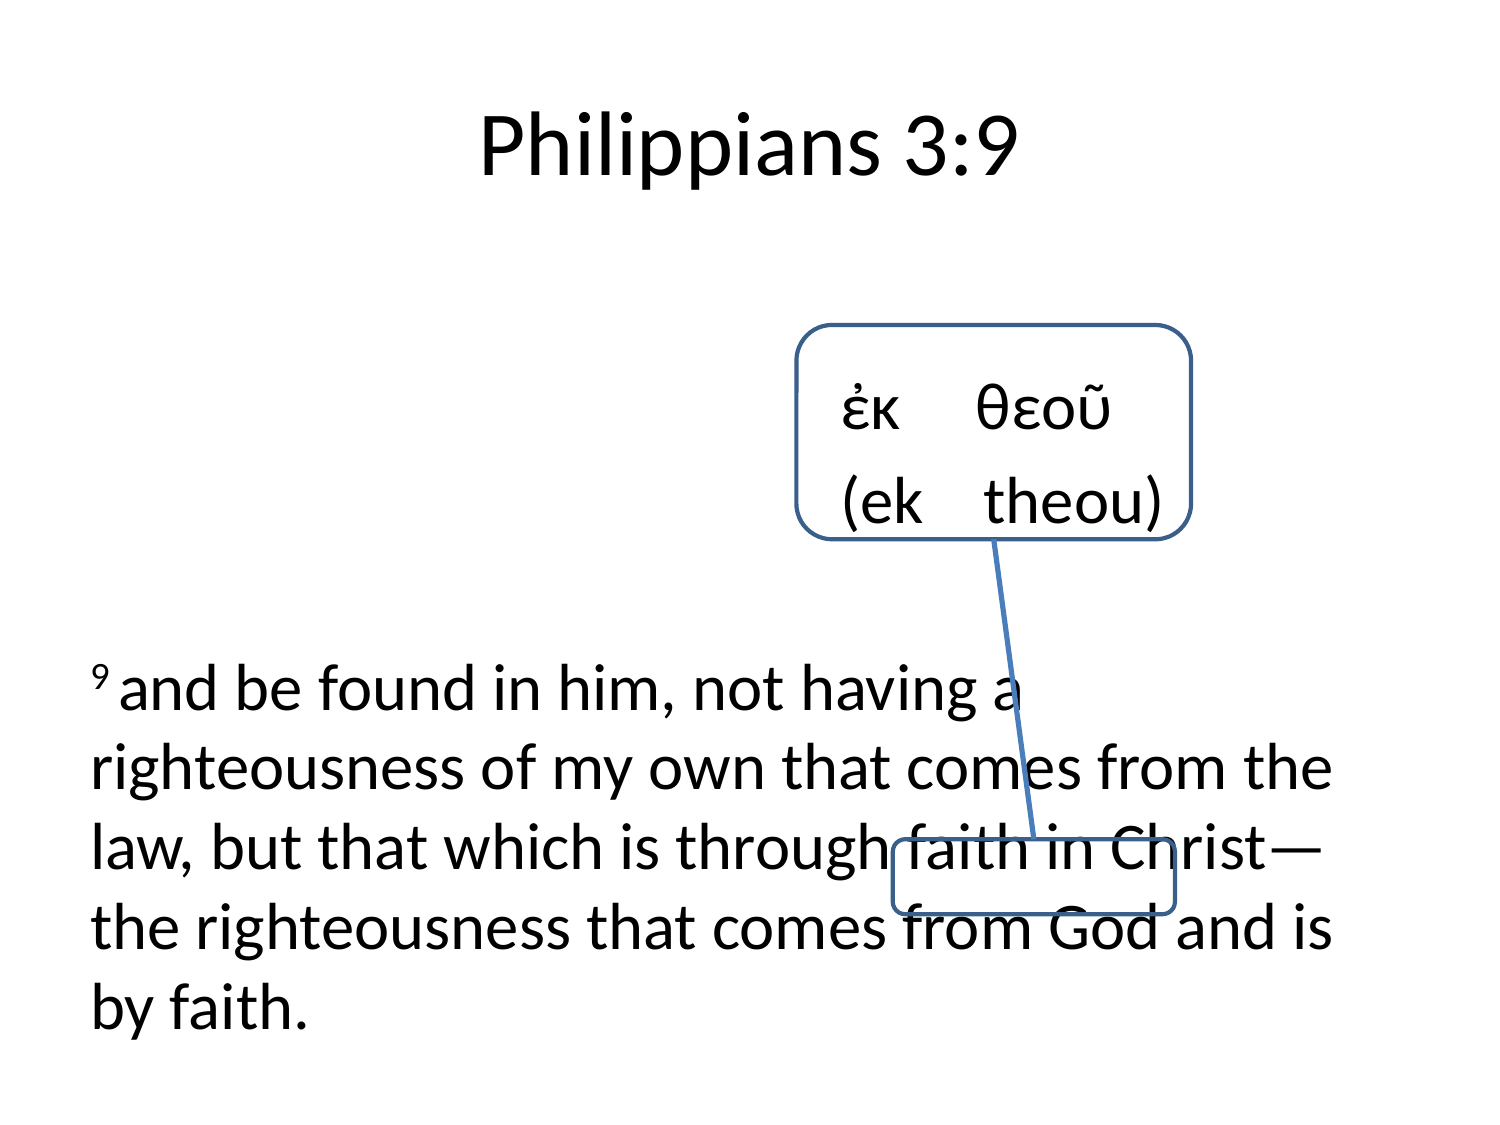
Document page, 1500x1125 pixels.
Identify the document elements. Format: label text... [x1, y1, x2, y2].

text_box [794, 322, 1194, 542]
text_box [890, 837, 1178, 917]
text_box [993, 538, 1035, 840]
title Philippians 3:9 [75, 45, 1425, 233]
list ἐκ θεοῦ (ek theou) 9 and be found in him, not having a righteousness of my own that comes from the law, but that which is through faith in Christ—the righteousness that comes from God and is by faith. [75, 262, 1425, 1005]
